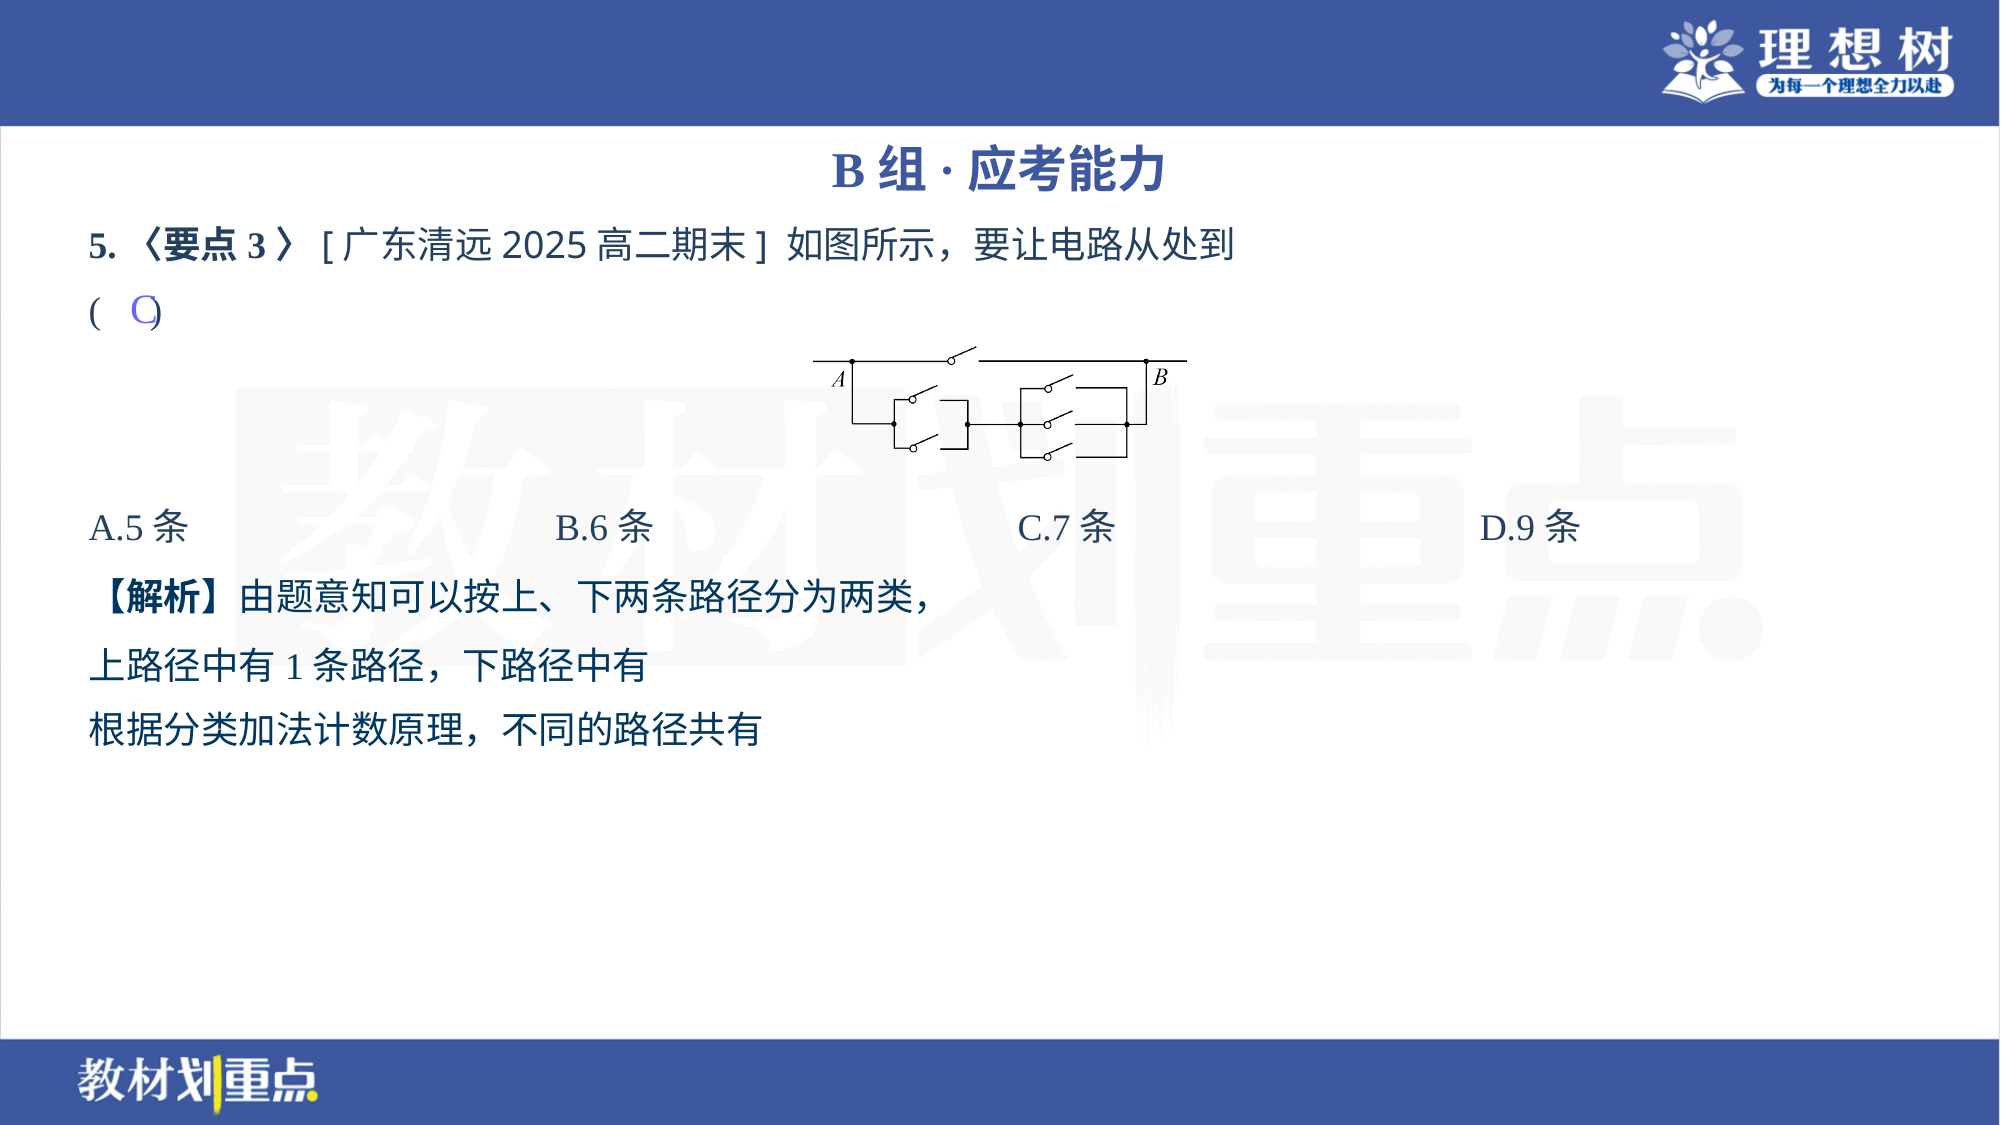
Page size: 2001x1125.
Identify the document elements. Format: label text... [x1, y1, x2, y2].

text_box C [115, 279, 174, 330]
text_box A.5条 B.6条 C.7条 D.9条 [88, 481, 1911, 541]
text_box B组·应考能力 [88, 135, 1911, 196]
picture [0, 0, 2000, 1125]
